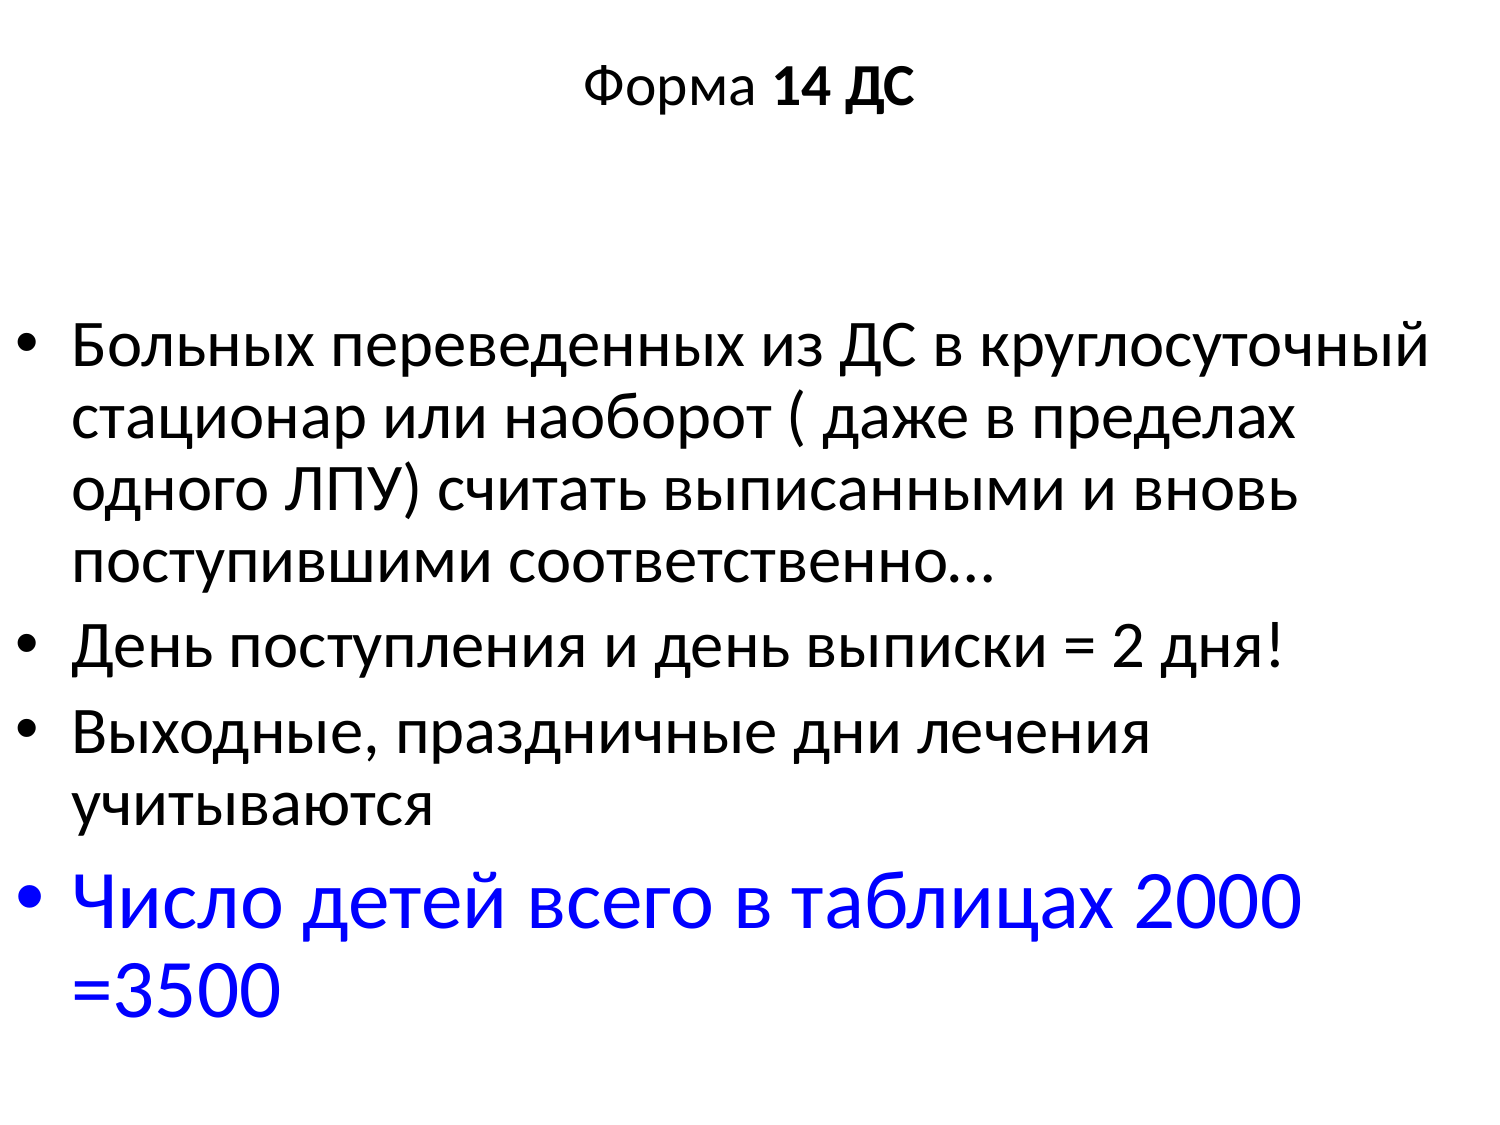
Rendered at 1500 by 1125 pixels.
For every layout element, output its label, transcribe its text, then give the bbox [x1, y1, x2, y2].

list Больных переведенных из ДС в круглосуточный стационар или наоборот ( даже в пределах одного ЛПУ) считать выписанными и вновь поступившими соответственно… День поступления и день выписки = 2 дня! Выходные, праздничные дни лечения учитываются Число детей всего в таблицах 2000 =3500 [0, 112, 1500, 1063]
title Форма 14 ДС [112, 37, 1388, 112]
